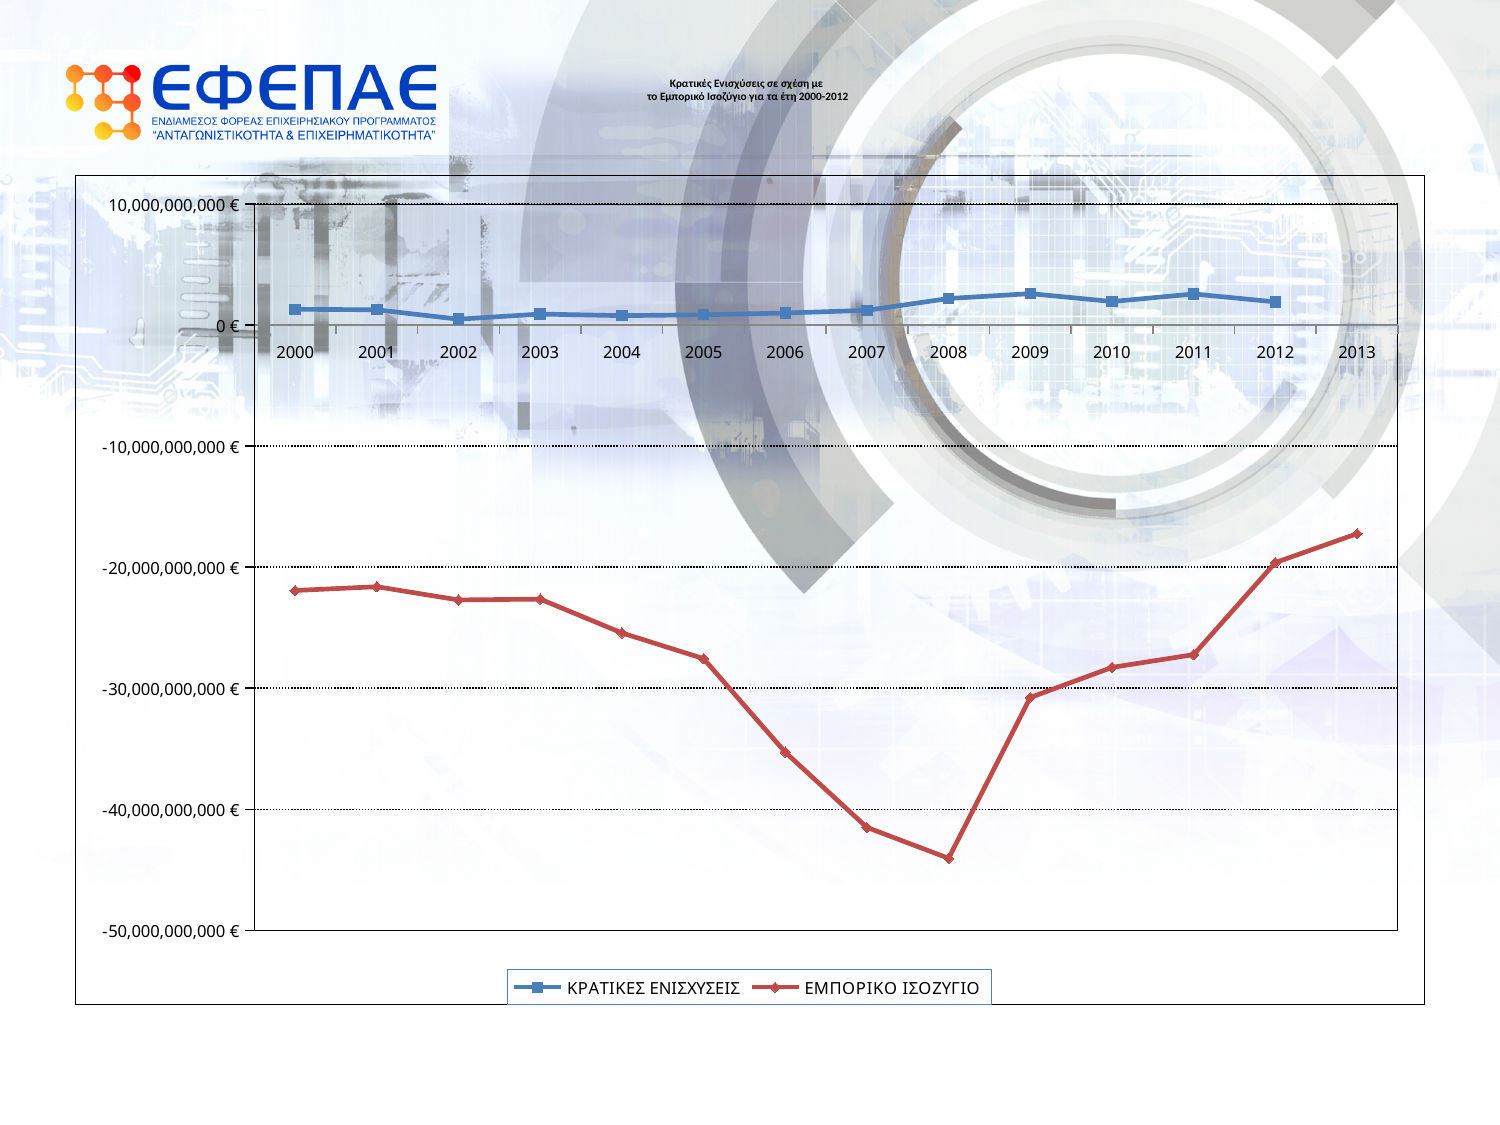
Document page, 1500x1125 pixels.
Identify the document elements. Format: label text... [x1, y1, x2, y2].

title Κρατικές Ενισχύσεις σε σχέση με το Εμπορικό Ισοζύγιο για τα έτη 2000-2012 [70, 23, 1425, 141]
picture [0, 0, 1500, 1125]
chart [74, 175, 1426, 1006]
